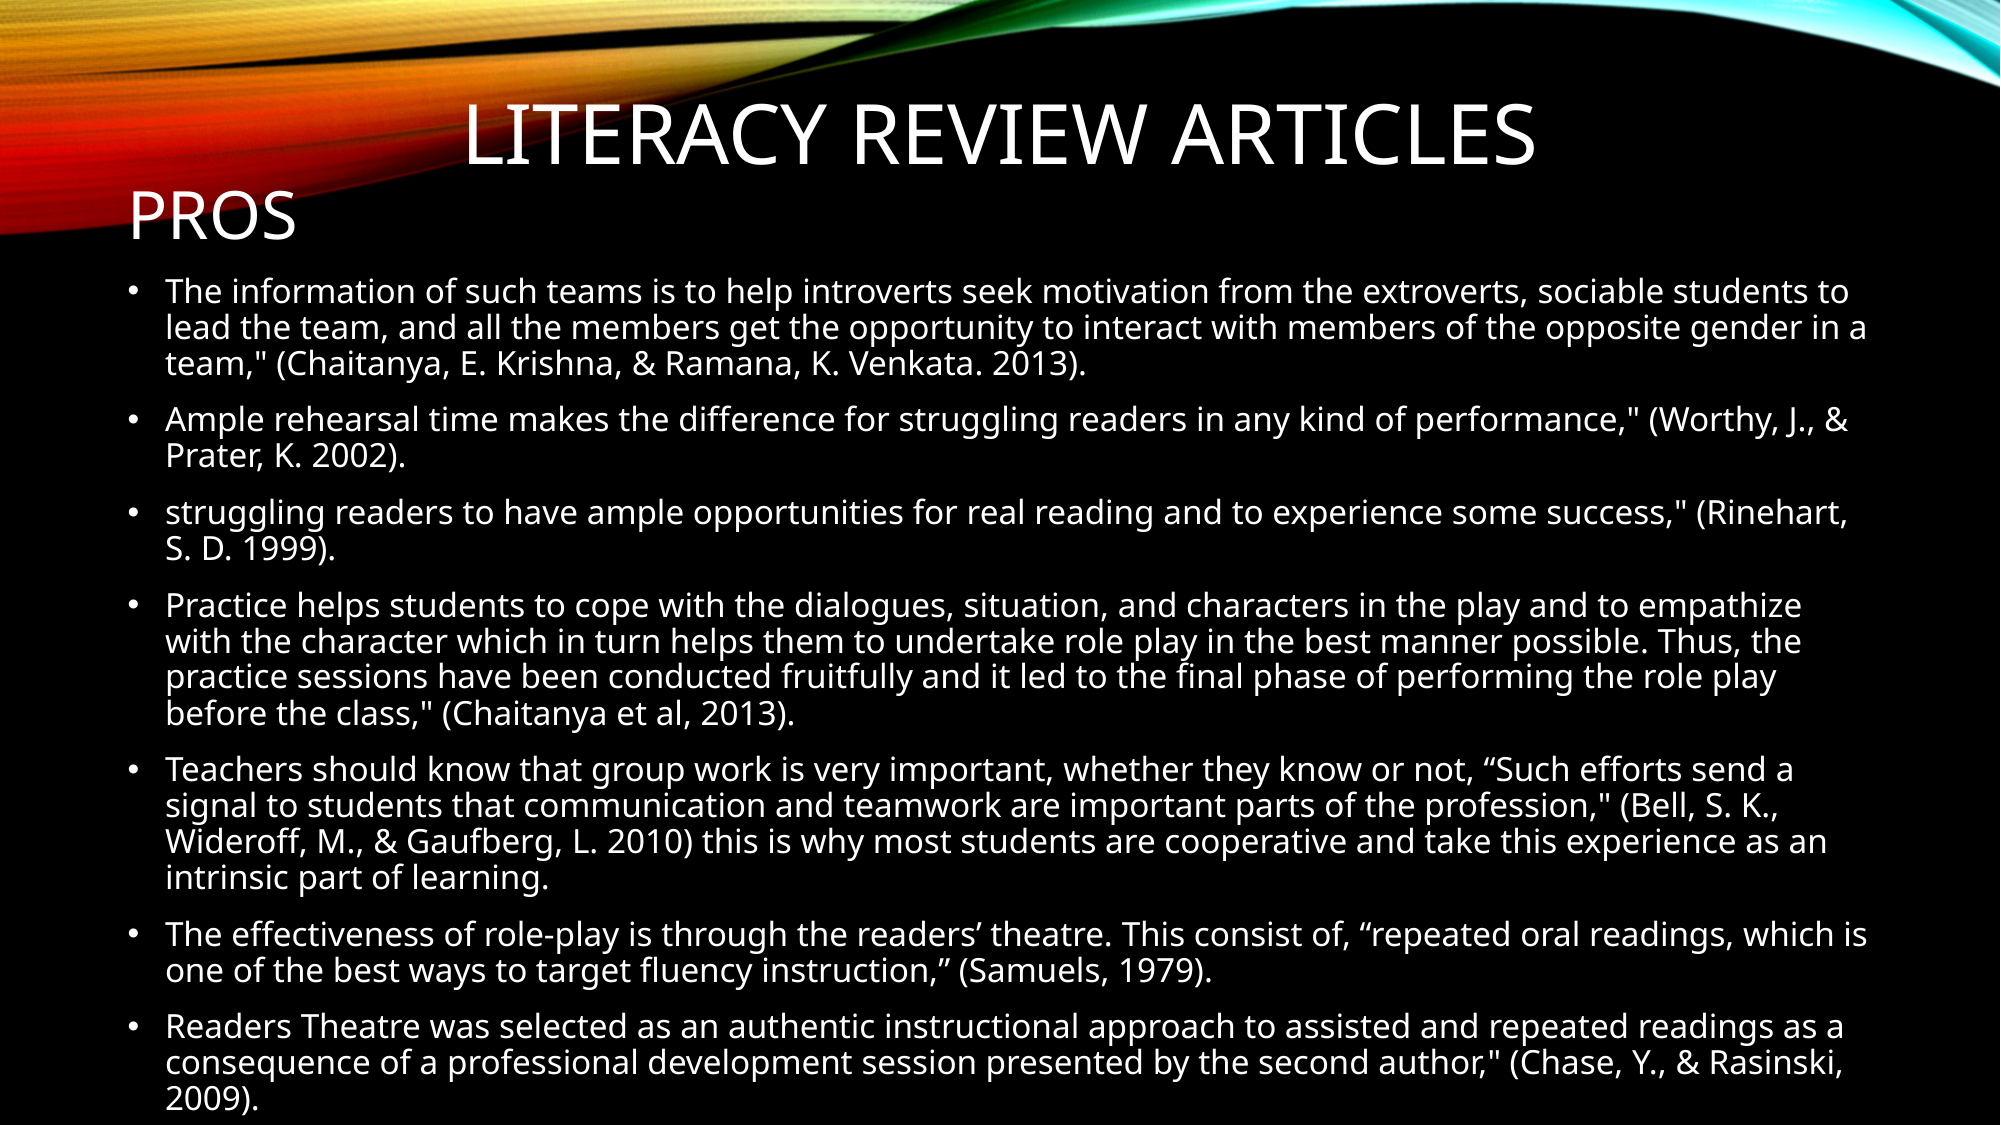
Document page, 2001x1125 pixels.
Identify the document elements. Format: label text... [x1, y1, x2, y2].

picture [0, 0, 2000, 237]
list PROS The information of such teams is to help introverts seek motivation from the extroverts, sociable students to lead the team, and all the members get the opportunity to interact with members of the opposite gender in a team," (Chaitanya, E. Krishna, & Ramana, K. Venkata. 2013). Ample rehearsal time makes the difference for struggling readers in any kind of performance," (Worthy, J., & Prater, K. 2002). struggling readers to have ample opportunities for real reading and to experience some success," (Rinehart, S. D. 1999). Practice helps students to cope with the dialogues, situation, and characters in the play and to empathize with the character which in turn helps them to undertake role play in the best manner possible. Thus, the practice sessions have been conducted fruitfully and it led to the final phase of performing the role play before the class," (Chaitanya et al, 2013). Teachers should know that group work is very important, whether they know or not, “Such efforts send a signal to students that communication and teamwork are important parts of the profession," (Bell, S. K., Wideroff, M., & Gaufberg, L. 2010) this is why most students are cooperative and take this experience as an intrinsic part of learning. The effectiveness of role-play is through the readers’ theatre. This consist of, “repeated oral readings, which is one of the best ways to target fluency instruction,” (Samuels, 1979). Readers Theatre was selected as an authentic instructional approach to assisted and repeated readings as a consequence of a professional development session presented by the second author," (Chase, Y., & Rasinski, 2009). [112, 174, 1888, 1125]
title Literacy Review Articles [112, 47, 1888, 174]
